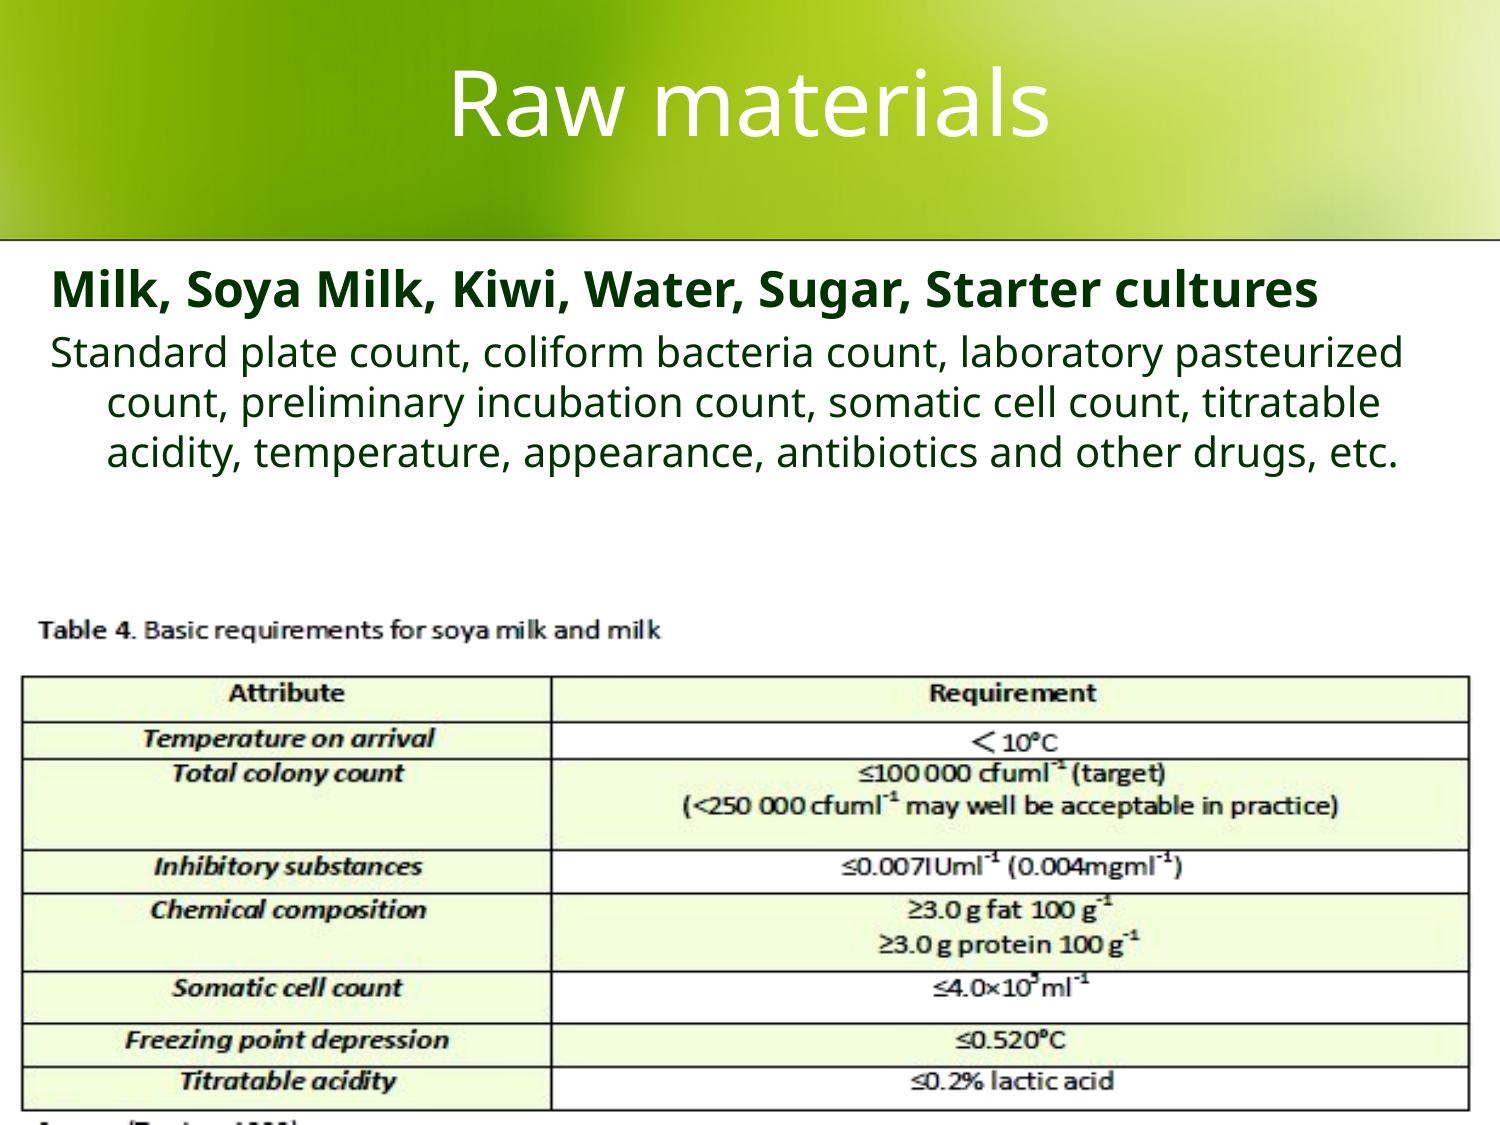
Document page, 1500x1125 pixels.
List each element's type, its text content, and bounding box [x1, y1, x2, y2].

picture [0, 0, 1500, 1125]
title Raw materials [62, 24, 1438, 176]
list Milk, Soya Milk, Kiwi, Water, Sugar, Starter cultures Standard plate count, coliform bacteria count, laboratory pasteurized count, preliminary incubation count, somatic cell count, titratable acidity, temperature, appearance, antibiotics and other drugs, etc. [34, 249, 1500, 598]
